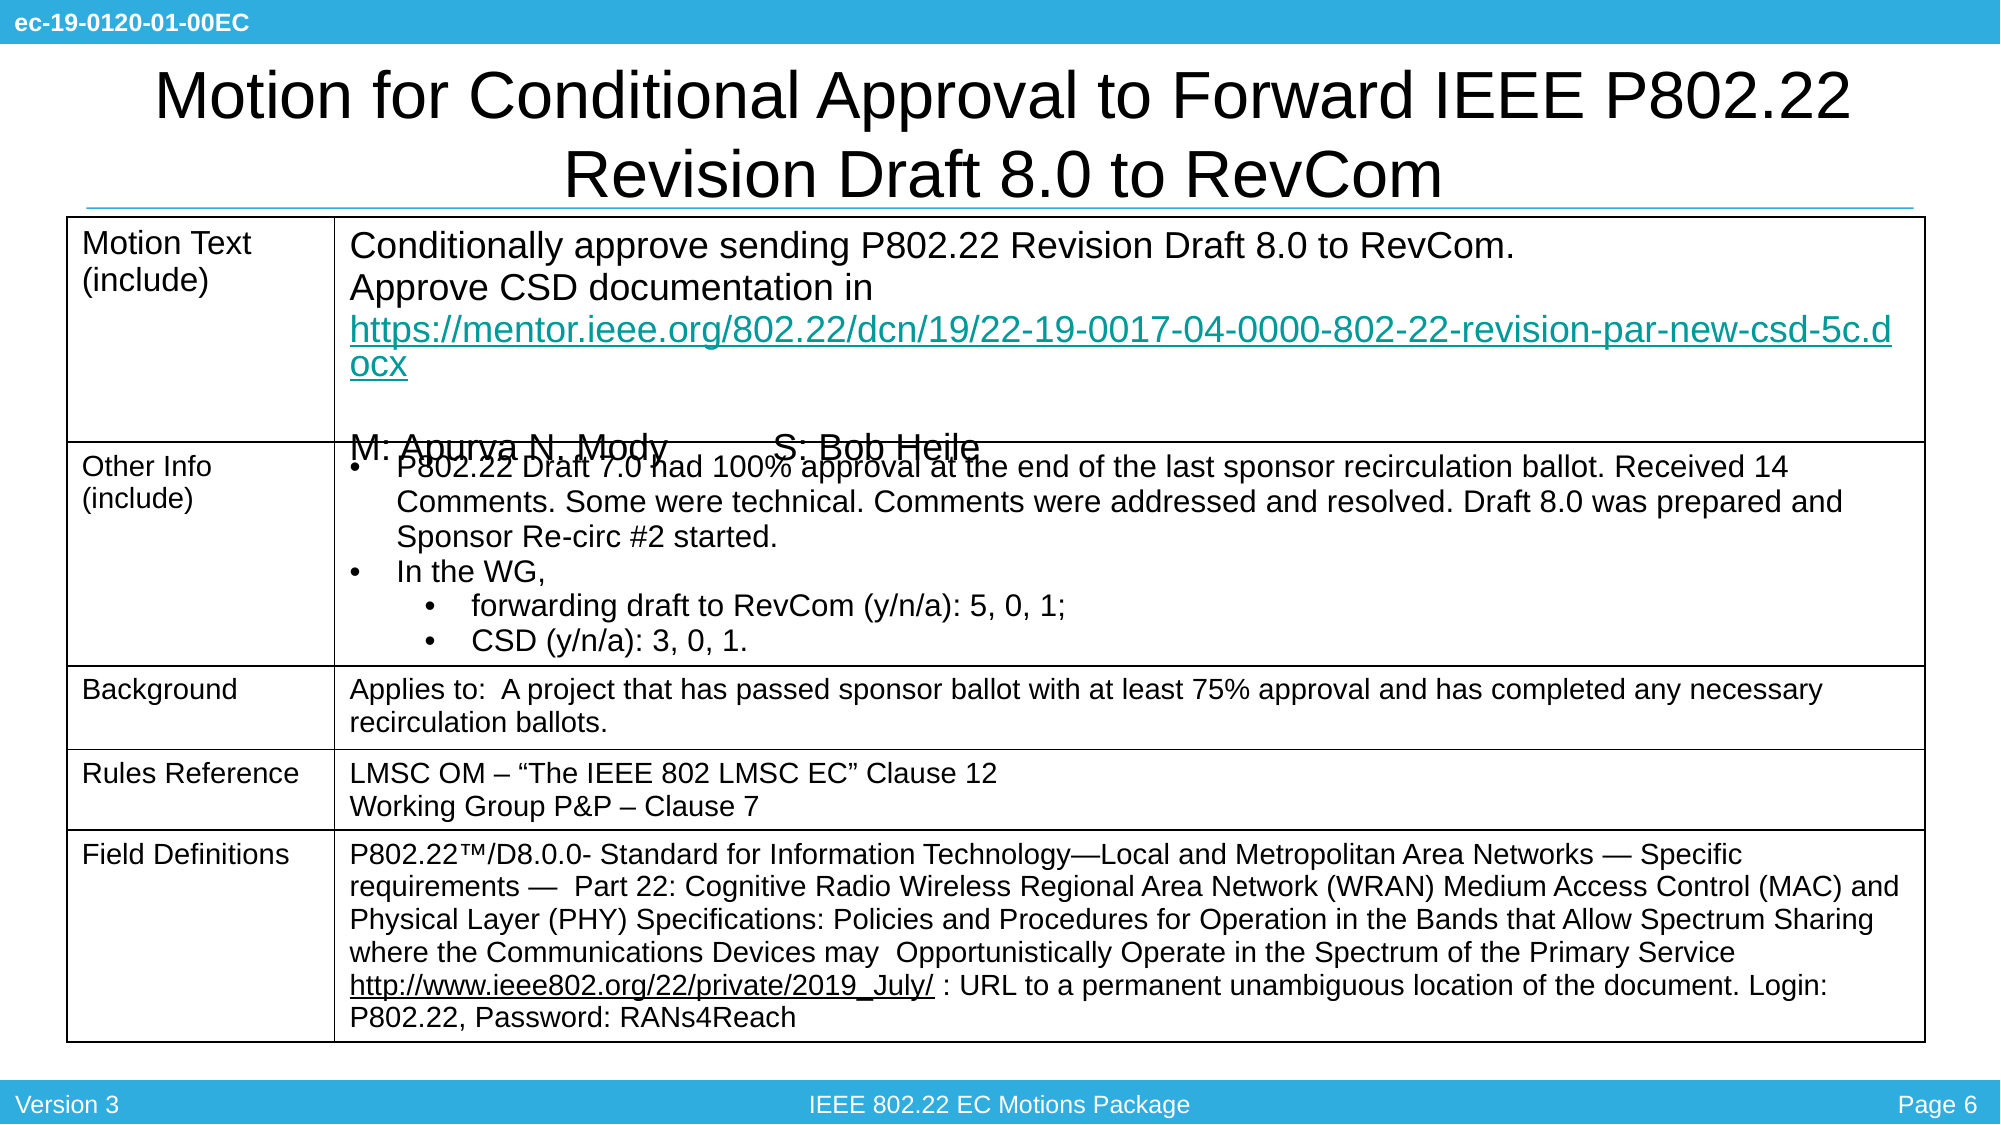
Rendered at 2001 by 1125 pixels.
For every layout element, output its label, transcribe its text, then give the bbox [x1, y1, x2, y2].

table_cell P802.22™/D8.0.0- Standard for Information Technology—Local and Metropolitan Area Networks — Specific requirements — Part 22: Cognitive Radio Wireless Regional Area Network (WRAN) Medium Access Control (MAC) and Physical Layer (PHY) Specifications: Policies and Procedures for Operation in the Bands that Allow Spectrum Sharing where the Communications Devices may Opportunistically Operate in the Spectrum of the Primary Service http://www.ieee802.org/22/private/2019_July/ : URL to a permanent unambiguous location of the document. Login: P802.22, Password: RANs4Reach [335, 831, 1924, 1041]
table_cell P802.22 Draft 7.0 had 100% approval at the end of the last sponsor recirculation ballot. Received 14 Comments. Some were technical. Comments were addressed and resolved. Draft 8.0 was prepared and Sponsor Re-circ #2 started. In the WG, forwarding draft to RevCom (y/n/a): 5, 0, 1; CSD (y/n/a): 3, 0, 1. [335, 443, 1924, 665]
table_cell Field Definitions [68, 831, 334, 1041]
table_cell Background [68, 667, 334, 749]
table_cell LMSC OM – “The IEEE 802 LMSC EC” Clause 12 Working Group P&P – Clause 7 [335, 750, 1924, 829]
table_cell Other Info (include) [68, 443, 334, 665]
table_cell Rules Reference [68, 750, 334, 829]
table_header Motion Text (include) [68, 218, 334, 441]
table_cell Applies to: A project that has passed sponsor ballot with at least 75% approval and has completed any necessary recirculation ballots. [335, 667, 1924, 749]
table_header Conditionally approve sending P802.22 Revision Draft 8.0 to RevCom. Approve CSD documentation in https://mentor.ieee.org/802.22/dcn/19/22-19-0017-04-0000-802-22-revision-par-new-csd-5c.docx M: Apurva N. Mody S: Bob Heile [335, 218, 1924, 441]
title Motion for Conditional Approval to Forward IEEE P802.22 Revision Draft 8.0 to RevCom [74, 66, 1934, 197]
